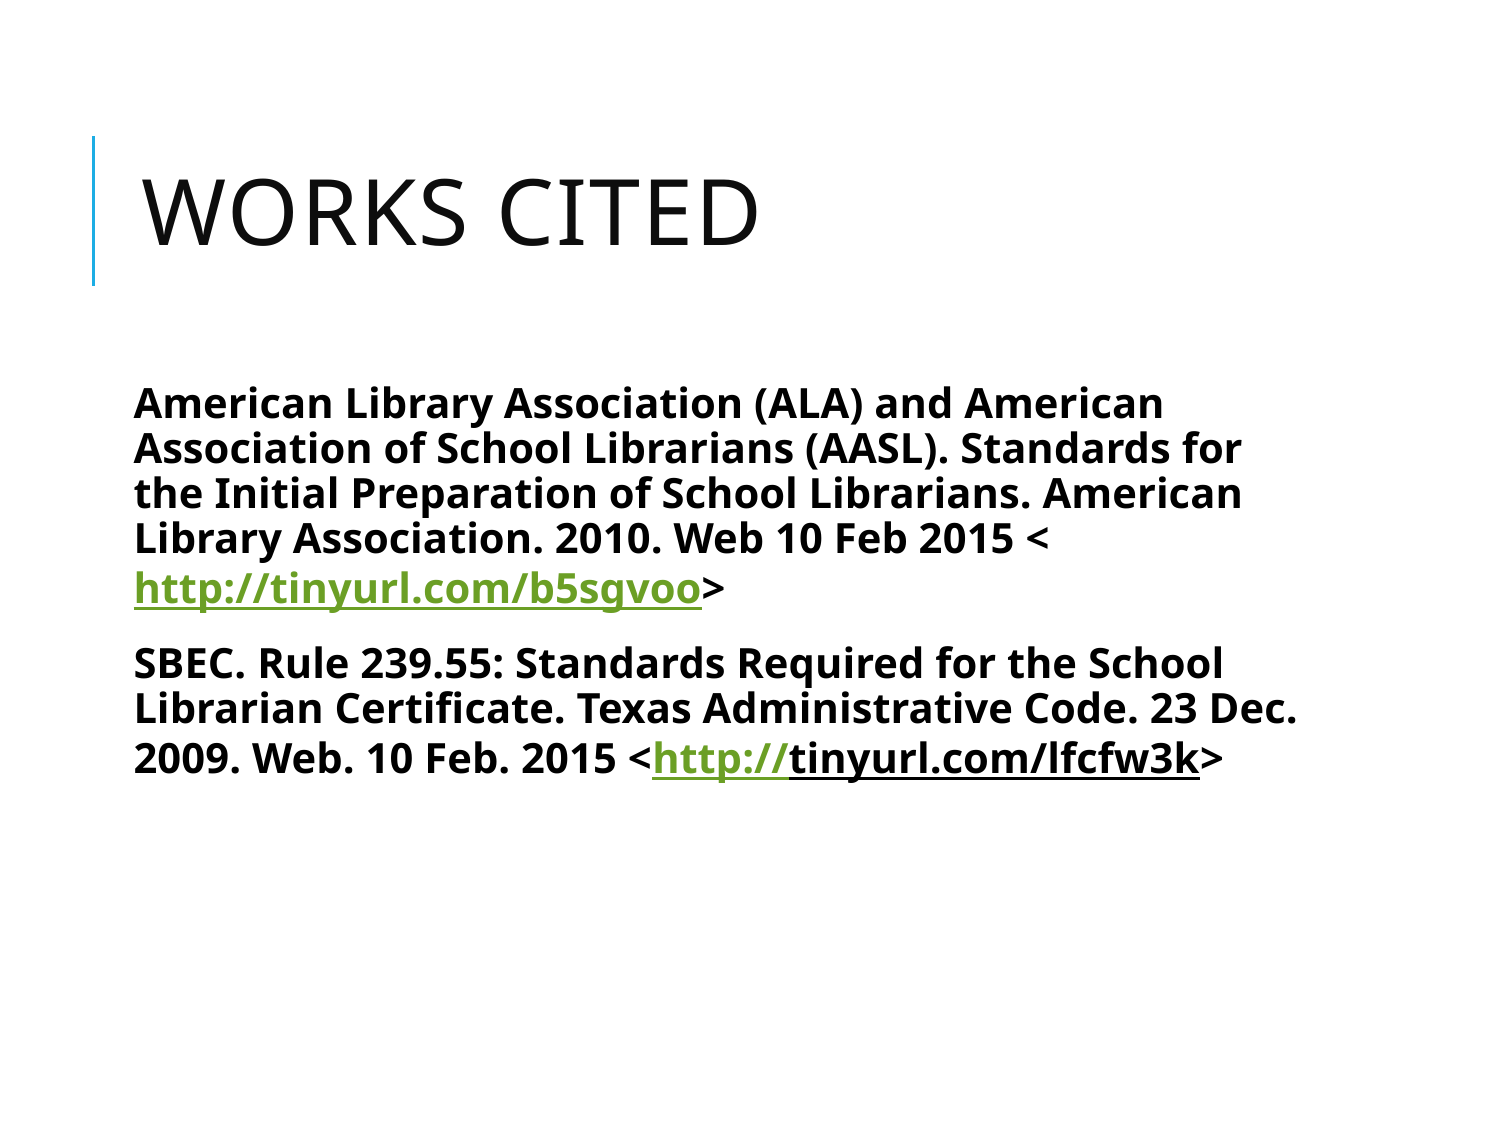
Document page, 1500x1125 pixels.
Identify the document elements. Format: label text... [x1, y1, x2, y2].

list American Library Association (ALA) and American Association of School Librarians (AASL). Standards for the Initial Preparation of School Librarians. American Library Association. 2010. Web 10 Feb 2015 <http://tinyurl.com/b5sgvoo> SBEC. Rule 239.55: Standards Required for the School Librarian Certificate. Texas Administrative Code. 23 Dec. 2009. Web. 10 Feb. 2015 <http://tinyurl.com/lfcfw3k> [126, 375, 1322, 1035]
title Works cited [126, 96, 1322, 342]
